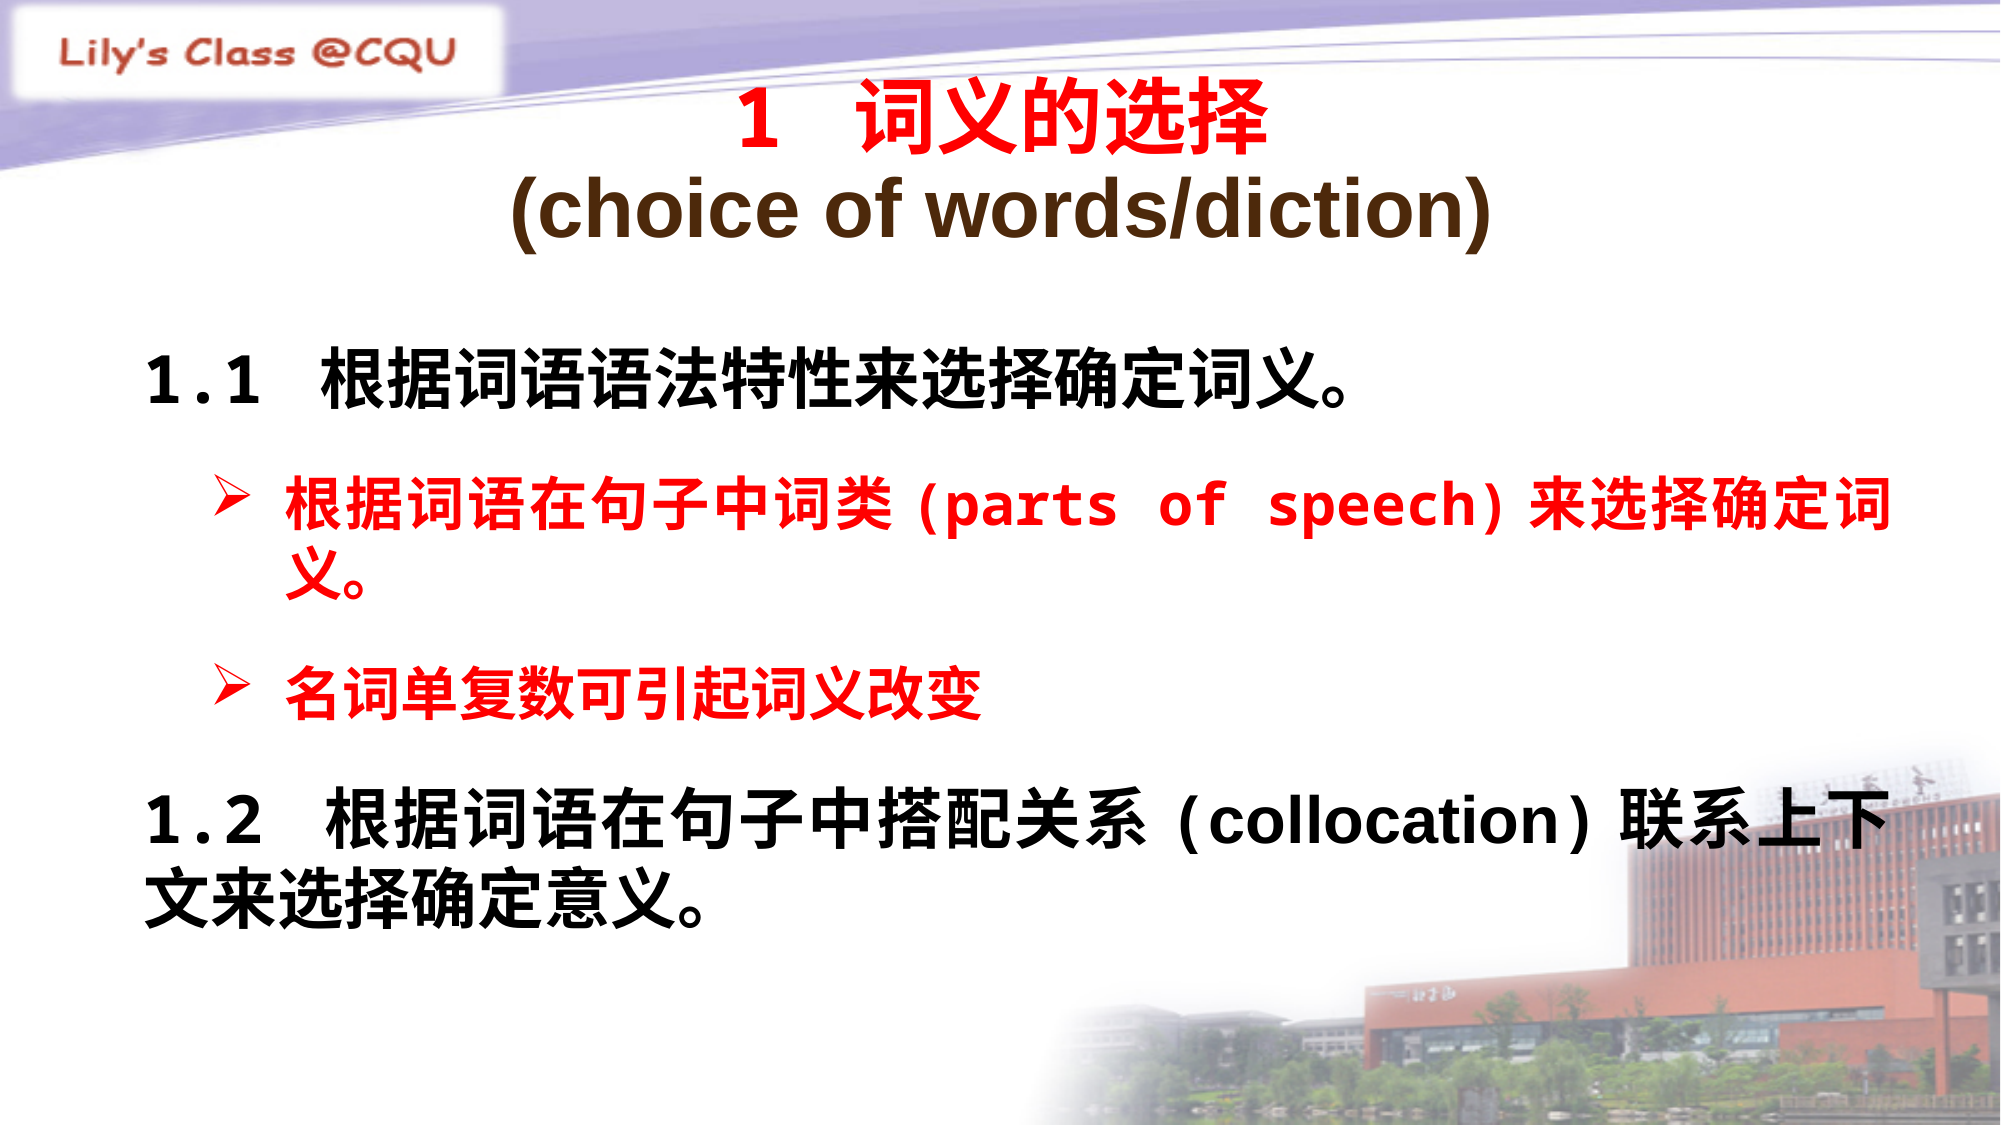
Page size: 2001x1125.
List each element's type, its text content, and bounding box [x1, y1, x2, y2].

title 1 词义的选择 (choice of words/diction) [326, 30, 1678, 264]
picture [0, 0, 2001, 1125]
list 1.1 根据词语语法特性来选择确定词义。 根据词语在句子中词类(parts of speech)来选择确定词义。 名词单复数可引起词义改变 1.2 根据词语在句子中搭配关系(collocation)联系上下文来选择确定意义。 [128, 329, 1908, 1032]
